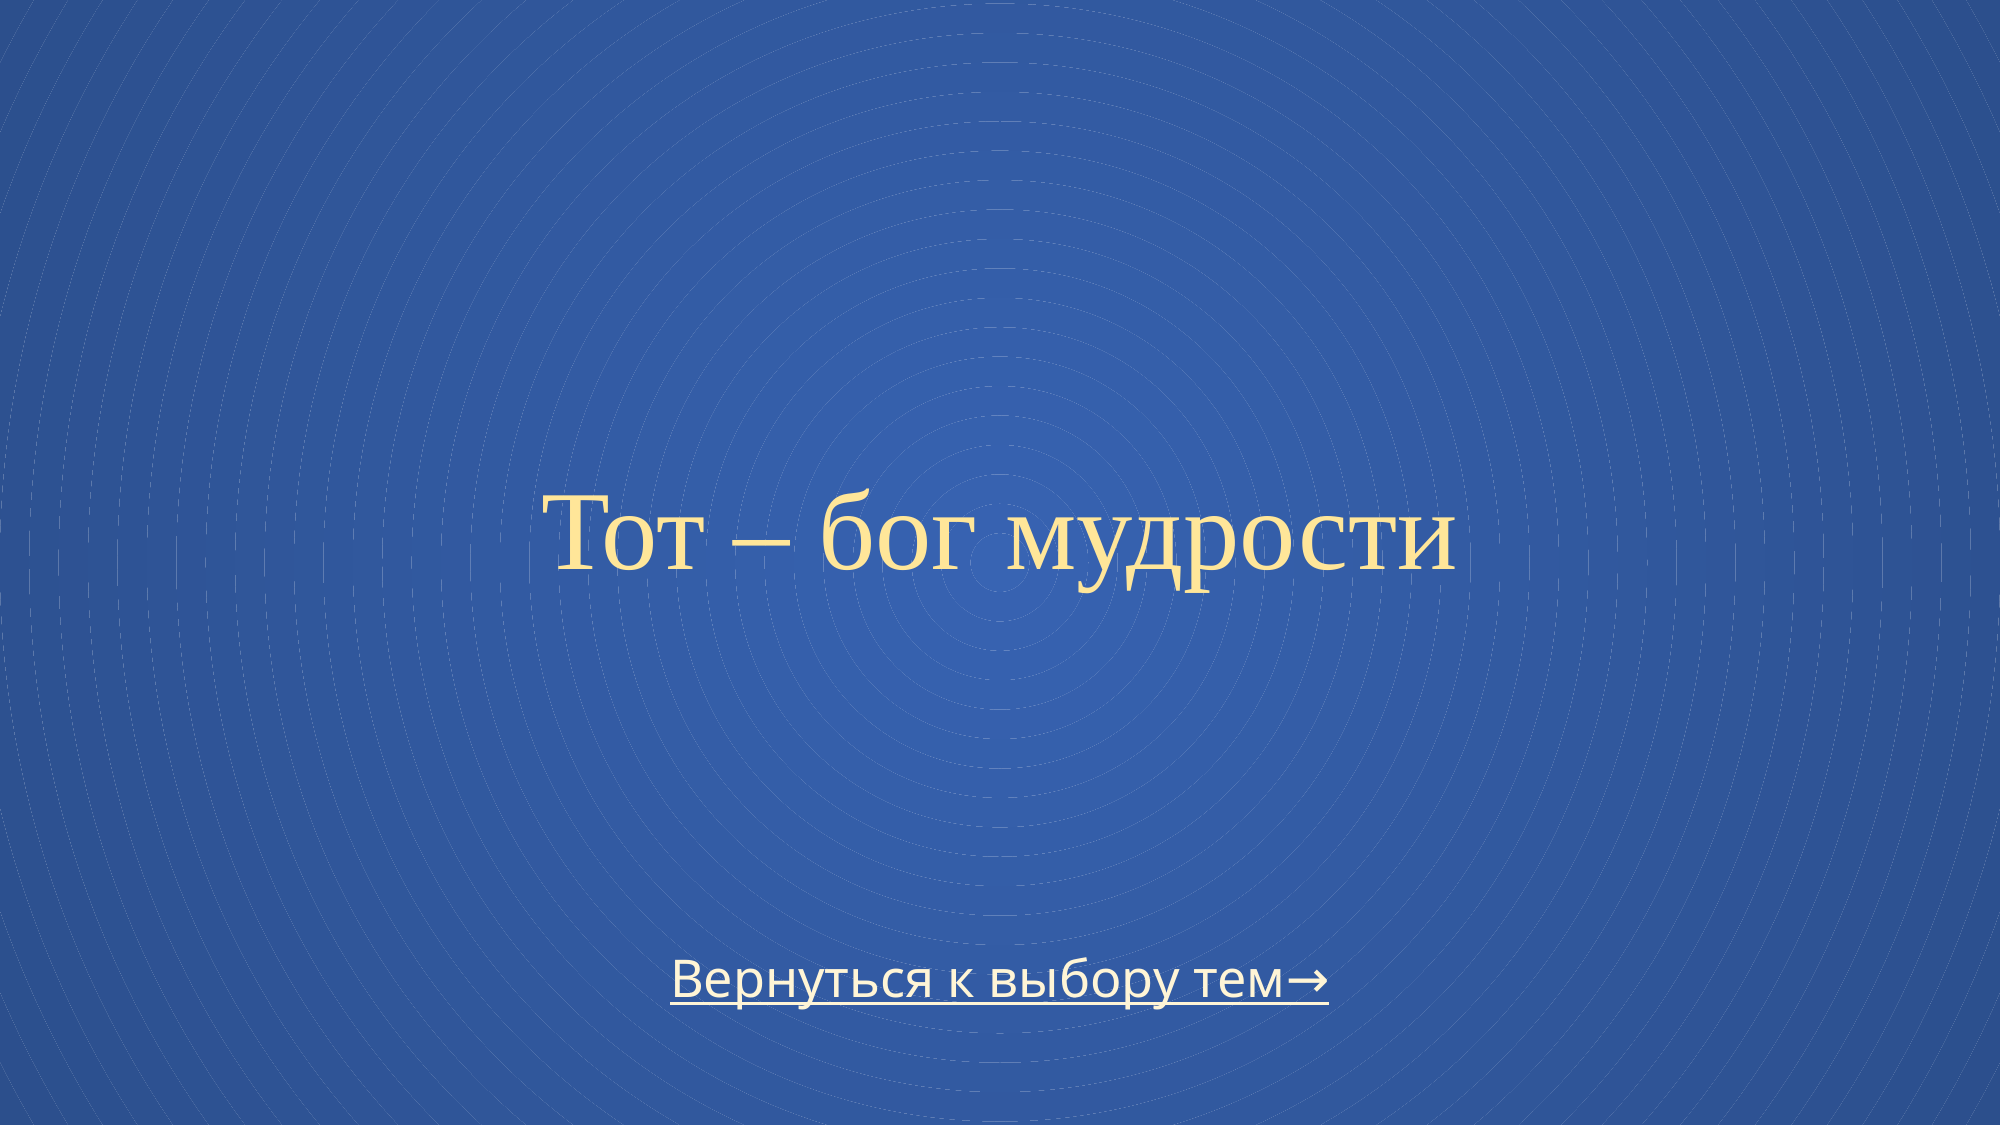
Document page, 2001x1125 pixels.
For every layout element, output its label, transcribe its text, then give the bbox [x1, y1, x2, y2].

text_box Тот – бог мудрости [257, 449, 1743, 600]
text_box Вернуться к выбору тем→ [655, 938, 1345, 1024]
